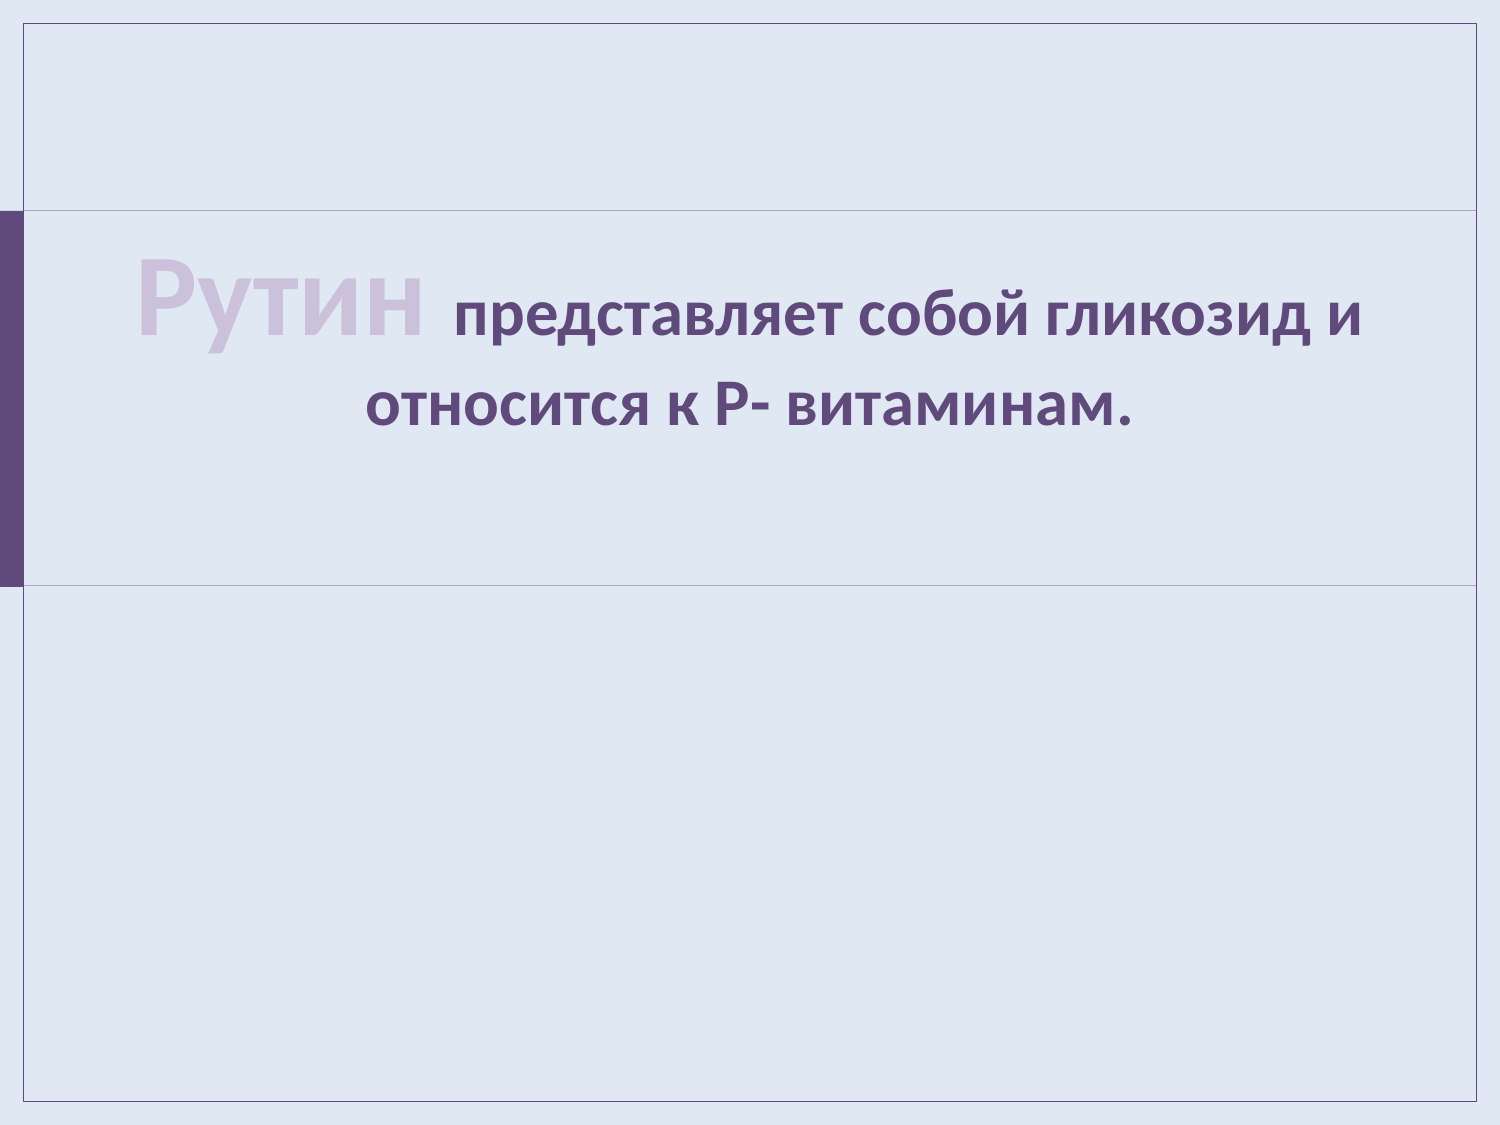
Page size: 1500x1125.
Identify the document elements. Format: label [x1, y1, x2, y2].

text_box [0, 210, 1477, 590]
text_box [21, 595, 1479, 1104]
text_box [21, 21, 1479, 213]
